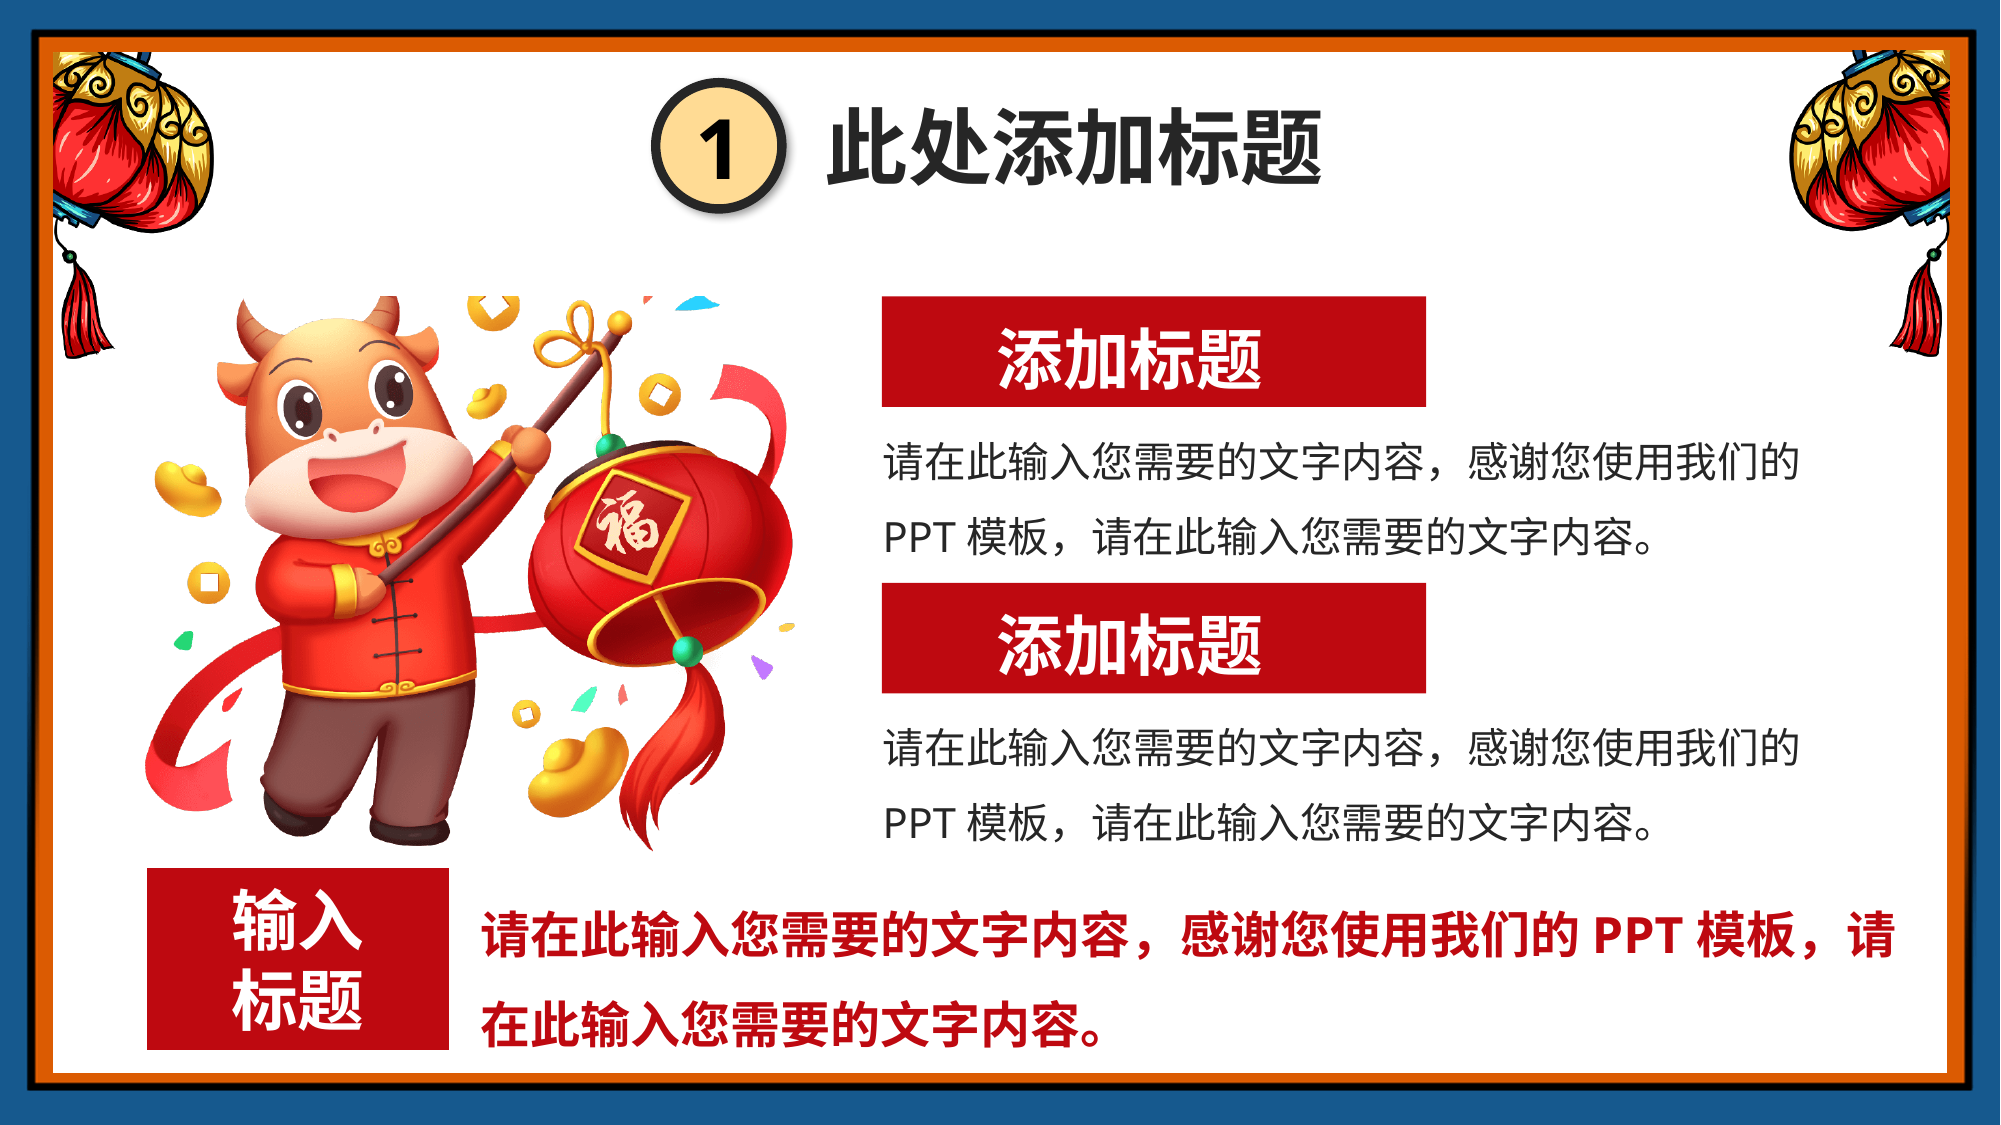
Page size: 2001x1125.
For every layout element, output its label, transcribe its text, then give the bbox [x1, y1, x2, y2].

text_box 请在此输入您需要的文字内容，感谢您使用我们的PPT模板，请在此输入您需要的文字内容。 [867, 403, 1890, 569]
text_box 此处添加标题 [809, 87, 1340, 203]
text_box 请在此输入您需要的文字内容，感谢您使用我们的PPT模板，请在此输入您需要的文字内容。 [465, 866, 1931, 1061]
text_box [881, 582, 1427, 694]
text_box 输入标题 [212, 870, 384, 1046]
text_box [881, 296, 1427, 407]
picture [0, 0, 2000, 1125]
text_box [147, 868, 449, 1050]
text_box 请在此输入您需要的文字内容，感谢您使用我们的PPT模板，请在此输入您需要的文字内容。 [867, 689, 1890, 855]
text_box 1 [654, 81, 783, 210]
